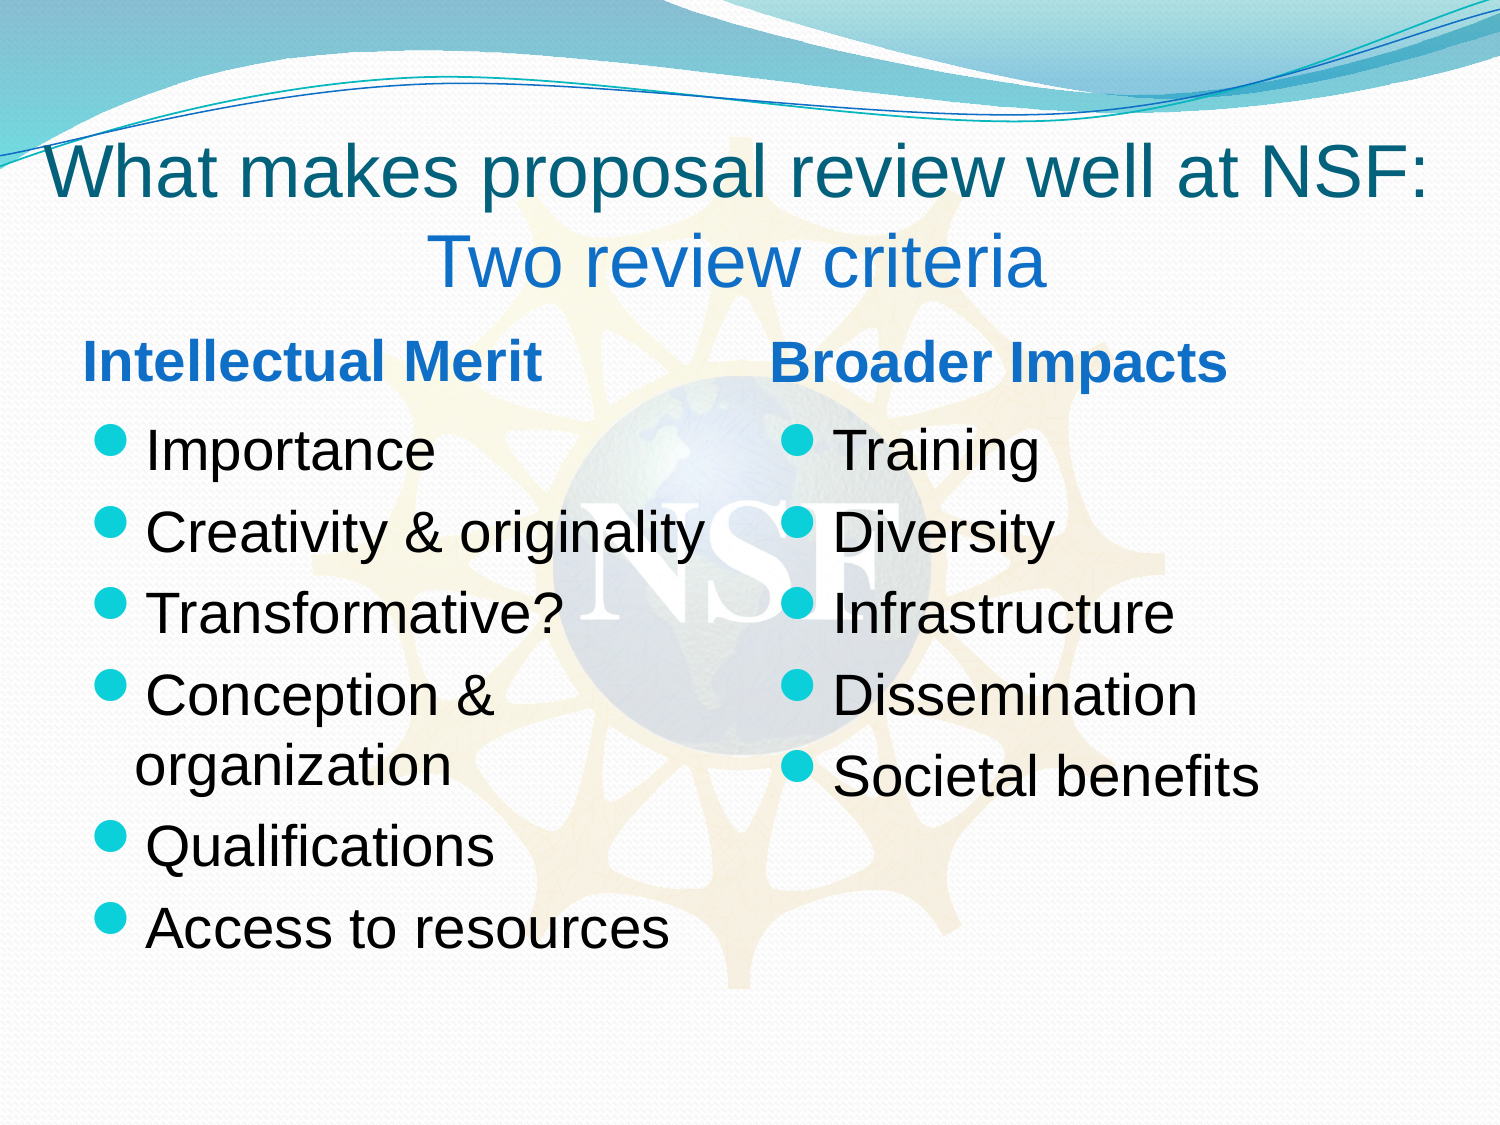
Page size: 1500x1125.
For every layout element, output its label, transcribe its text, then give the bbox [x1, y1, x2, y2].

list Broader Impacts [1171, 305, 1425, 412]
list Importance Creativity & originality Transformative? Conception & organization Qualifications Access to resources [75, 412, 738, 1044]
picture [312, 162, 330, 173]
list Training Diversity Infrastructure Dissemination Societal benefits [761, 412, 1425, 1044]
picture [312, 137, 1165, 990]
picture [312, 178, 330, 192]
title What makes proposal review well at NSF: Two review criteria [37, 115, 1438, 303]
list Intellectual Merit [75, 304, 305, 412]
